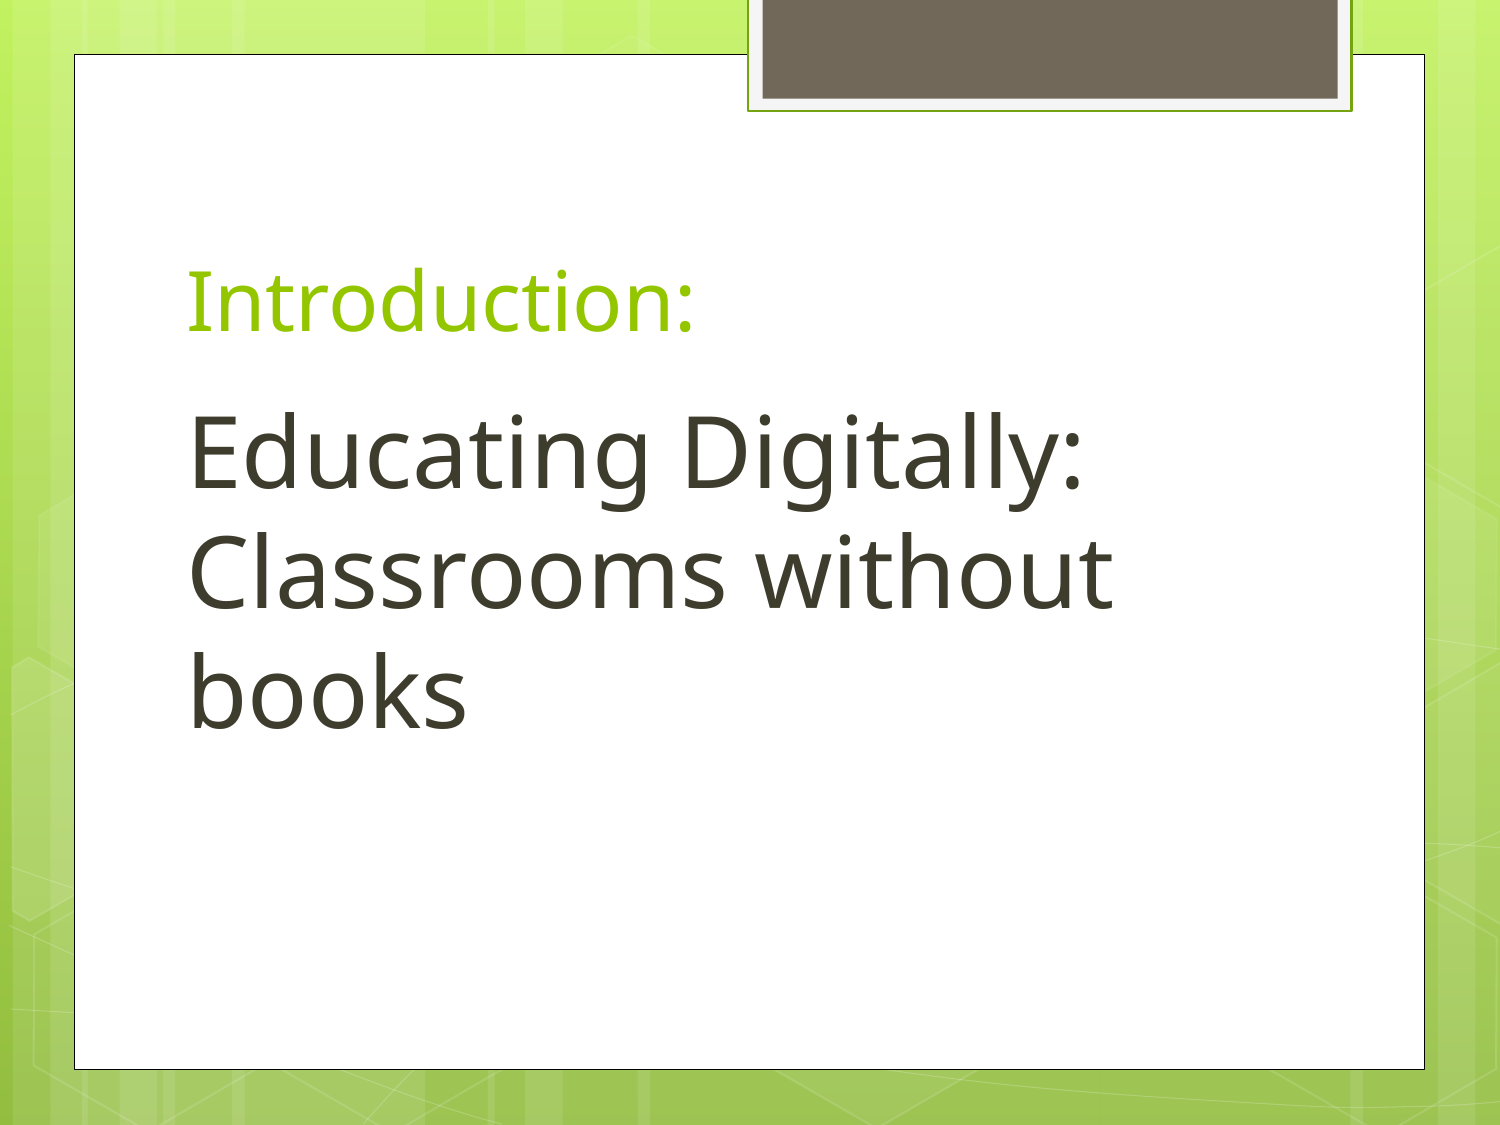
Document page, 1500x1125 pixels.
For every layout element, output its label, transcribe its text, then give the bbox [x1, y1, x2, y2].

title Introduction: [171, 168, 1324, 357]
list Educating Digitally: Classrooms without books [171, 381, 1283, 957]
